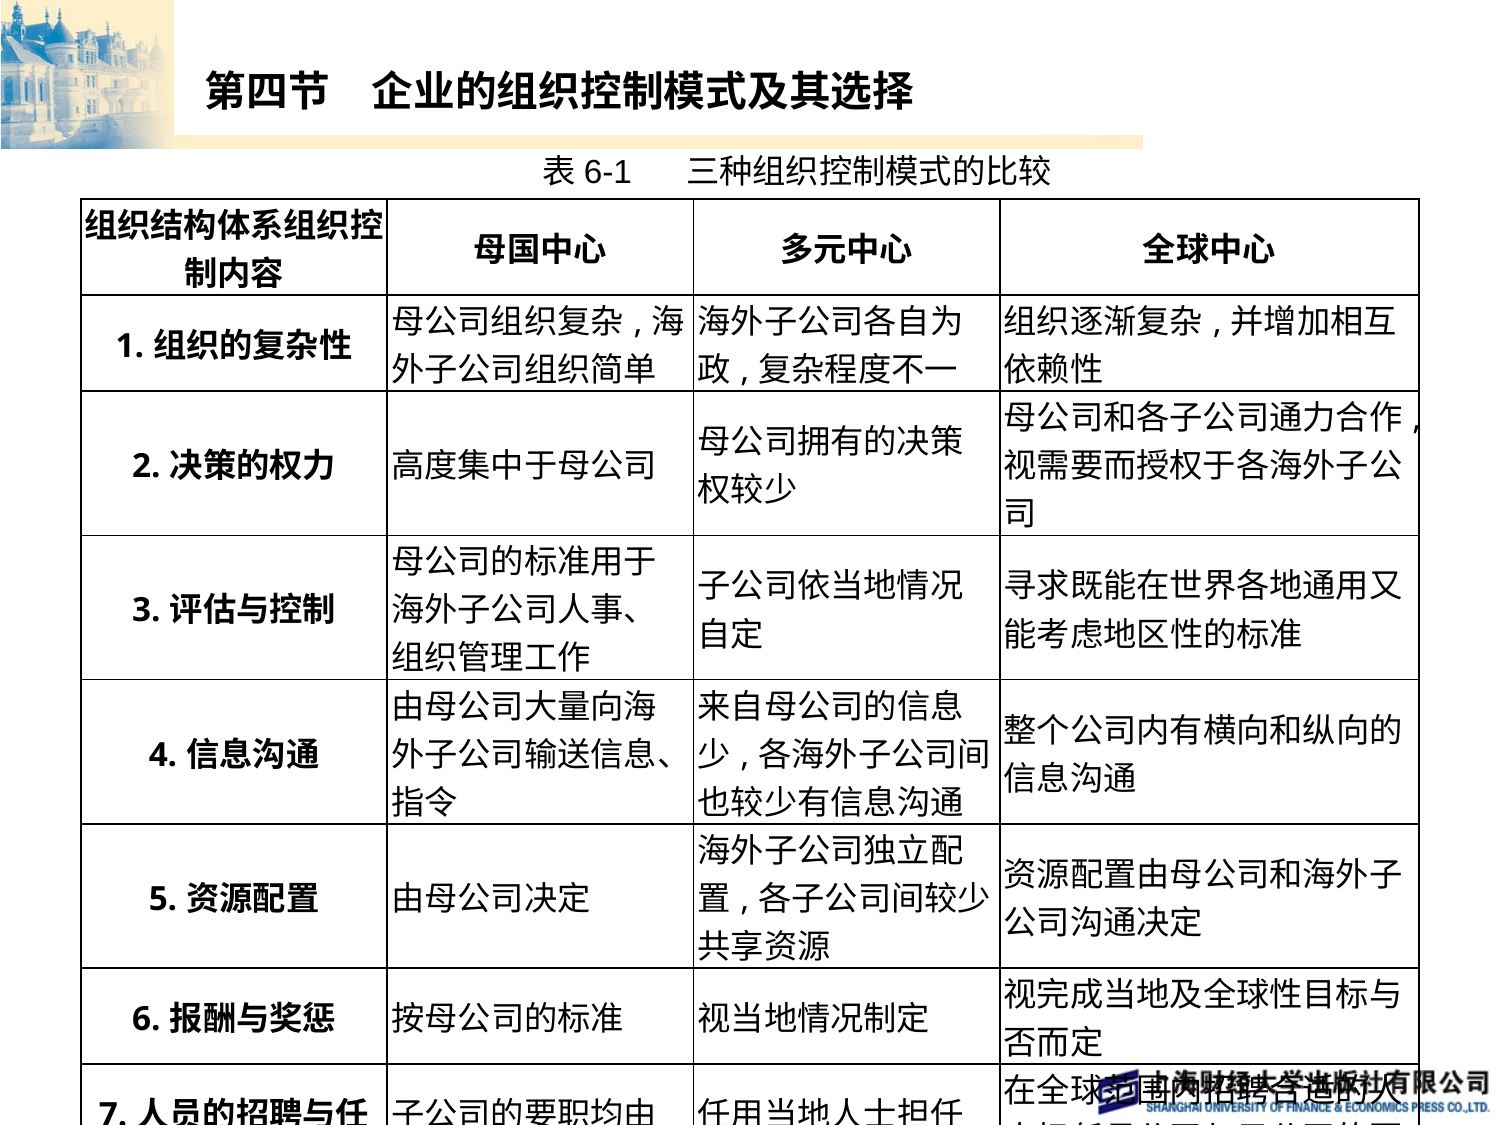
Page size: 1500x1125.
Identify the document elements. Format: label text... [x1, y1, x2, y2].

table_cell 5.资源配置 [82, 825, 386, 967]
picture [0, 0, 380, 149]
table_cell 4.信息沟通 [82, 680, 386, 823]
table_header 组织结构体系组织控制内容 [82, 200, 386, 294]
table_cell 在全球范围内招聘合适的人士担任母公司与子公司的要职 [1001, 1065, 1418, 1125]
table_cell 任用当地人士担任海外子公司的要职 [694, 1065, 999, 1125]
table_cell 由母公司决定 [388, 825, 693, 967]
table_cell 高度集中于母公司 [388, 392, 693, 535]
table_cell 母公司拥有的决策权较少 [694, 392, 999, 535]
table_cell 视当地情况制定 [694, 969, 999, 1063]
table_cell 母公司组织复杂,海外子公司组织简单 [388, 296, 693, 390]
table_cell 6.报酬与奖惩 [82, 969, 386, 1063]
title 第四节 企业的组织控制模式及其选择 [189, 36, 1262, 143]
table_cell 2.决策的权力 [82, 392, 386, 535]
table_cell 1.组织的复杂性 [82, 296, 386, 390]
table_cell 海外子公司各自为政,复杂程度不一 [694, 296, 999, 390]
table_cell 母公司和各子公司通力合作,视需要而授权于各海外子公司 [1001, 392, 1418, 535]
table_cell 整个公司内有横向和纵向的信息沟通 [1001, 680, 1418, 823]
table_cell 母公司的标准用于海外子公司人事、组织管理工作 [388, 536, 693, 679]
text_box 表6-1 三种组织控制模式的比较 [380, 142, 1214, 198]
table_header 多元中心 [694, 200, 999, 294]
table_header 母国中心 [388, 200, 693, 294]
table_cell 由母公司大量向海外子公司输送信息、指令 [388, 680, 693, 823]
table_cell 3.评估与控制 [82, 536, 386, 679]
table_cell 组织逐渐复杂,并增加相互依赖性 [1001, 296, 1418, 390]
table_cell 来自母公司的信息少,各海外子公司间也较少有信息沟通 [694, 680, 999, 823]
table_cell 视完成当地及全球性目标与否而定 [1001, 969, 1418, 1063]
table_cell 7.人员的招聘与任用 [82, 1065, 386, 1125]
table_cell 按母公司的标准 [388, 969, 693, 1063]
picture [1420, 1065, 1494, 1120]
table_header 全球中心 [1001, 200, 1418, 294]
table_cell 寻求既能在世界各地通用又能考虑地区性的标准 [1001, 536, 1418, 679]
table_cell 子公司的要职均由母公司人士担任 [388, 1065, 693, 1125]
table_cell 海外子公司独立配置,各子公司间较少共享资源 [694, 825, 999, 967]
table_cell 子公司依当地情况自定 [694, 536, 999, 679]
table_cell 资源配置由母公司和海外子公司沟通决定 [1001, 825, 1418, 967]
